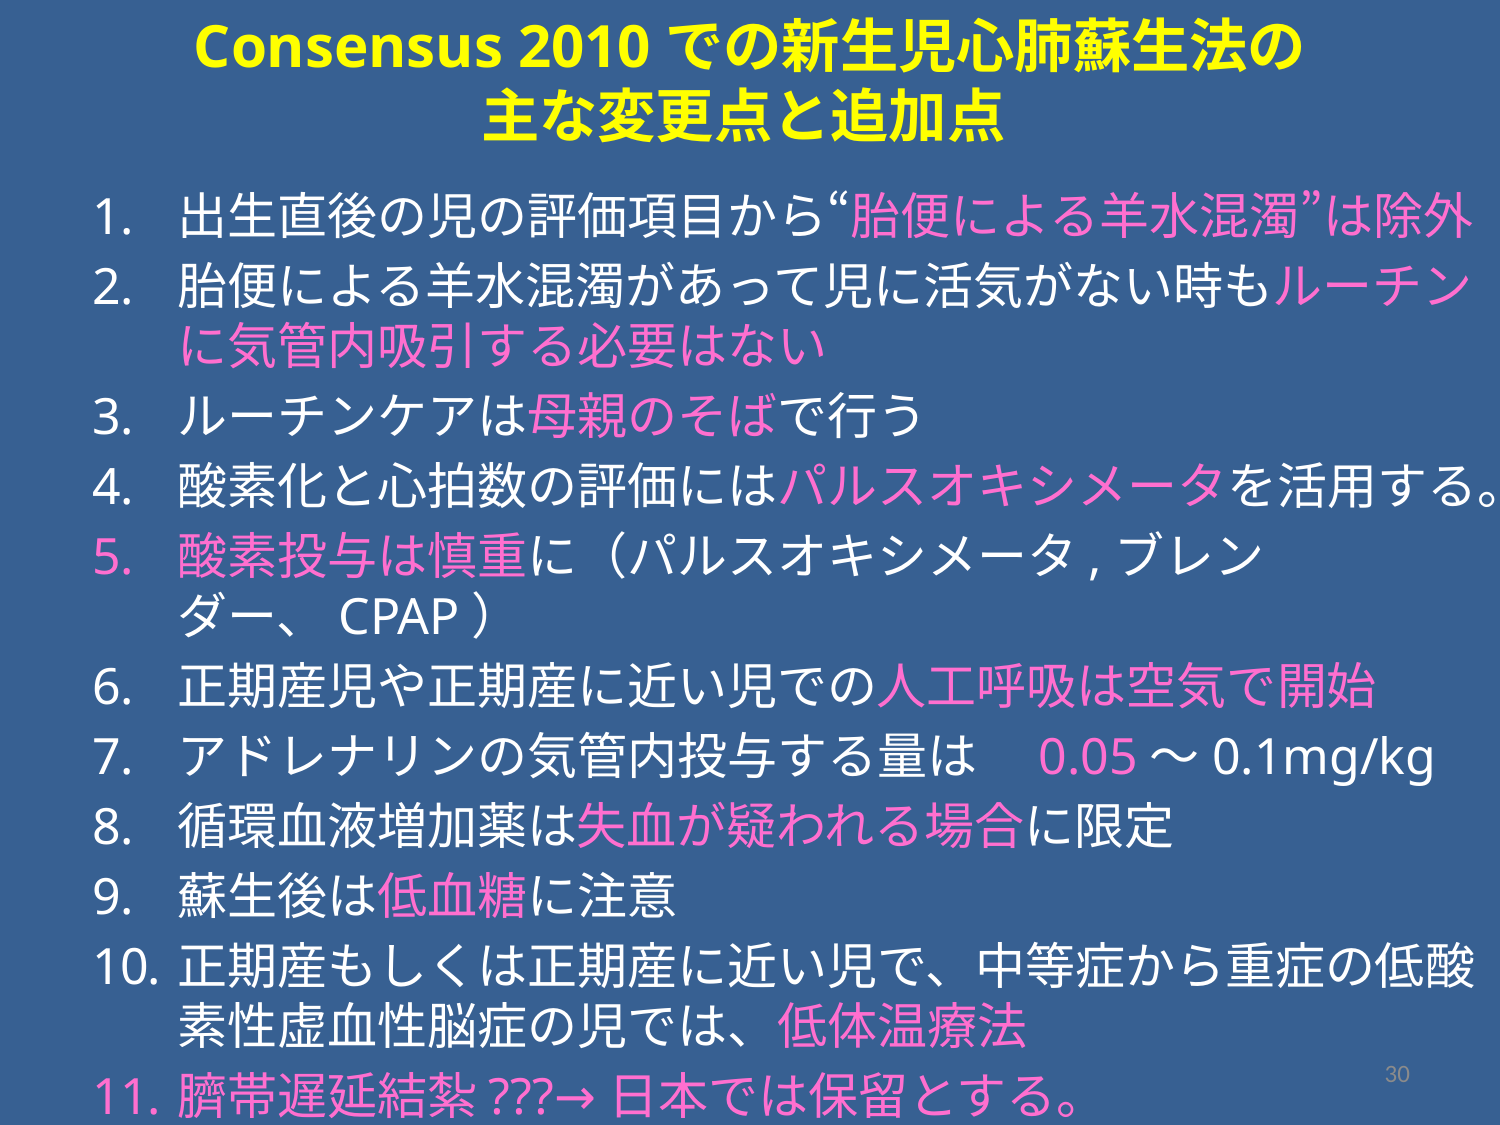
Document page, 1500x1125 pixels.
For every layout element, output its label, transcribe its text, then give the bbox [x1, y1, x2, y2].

list 出生直後の児の評価項目から“胎便による羊水混濁”は除外 胎便による羊水混濁があって児に活気がない時もルーチンに気管内吸引する必要はない ルーチンケアは母親のそばで行う 酸素化と心拍数の評価にはパルスオキシメータを活用する。 酸素投与は慎重に（パルスオキシメータ,ブレンダー、CPAP） 正期産児や正期産に近い児での人工呼吸は空気で開始 アドレナリンの気管内投与する量は 0.05～0.1mg/kg 循環血液増加薬は失血が疑われる場合に限定 蘇生後は低血糖に注意 正期産もしくは正期産に近い児で、中等症から重症の低酸素性虚血性脳症の児では、低体温療法 臍帯遅延結紮???→日本では保留とする。 [77, 176, 1500, 852]
title Consensus 2010での新生児心肺蘇生法の 主な変更点と追加点 [112, 0, 1388, 173]
slide_number 30 [1074, 1042, 1425, 1103]
